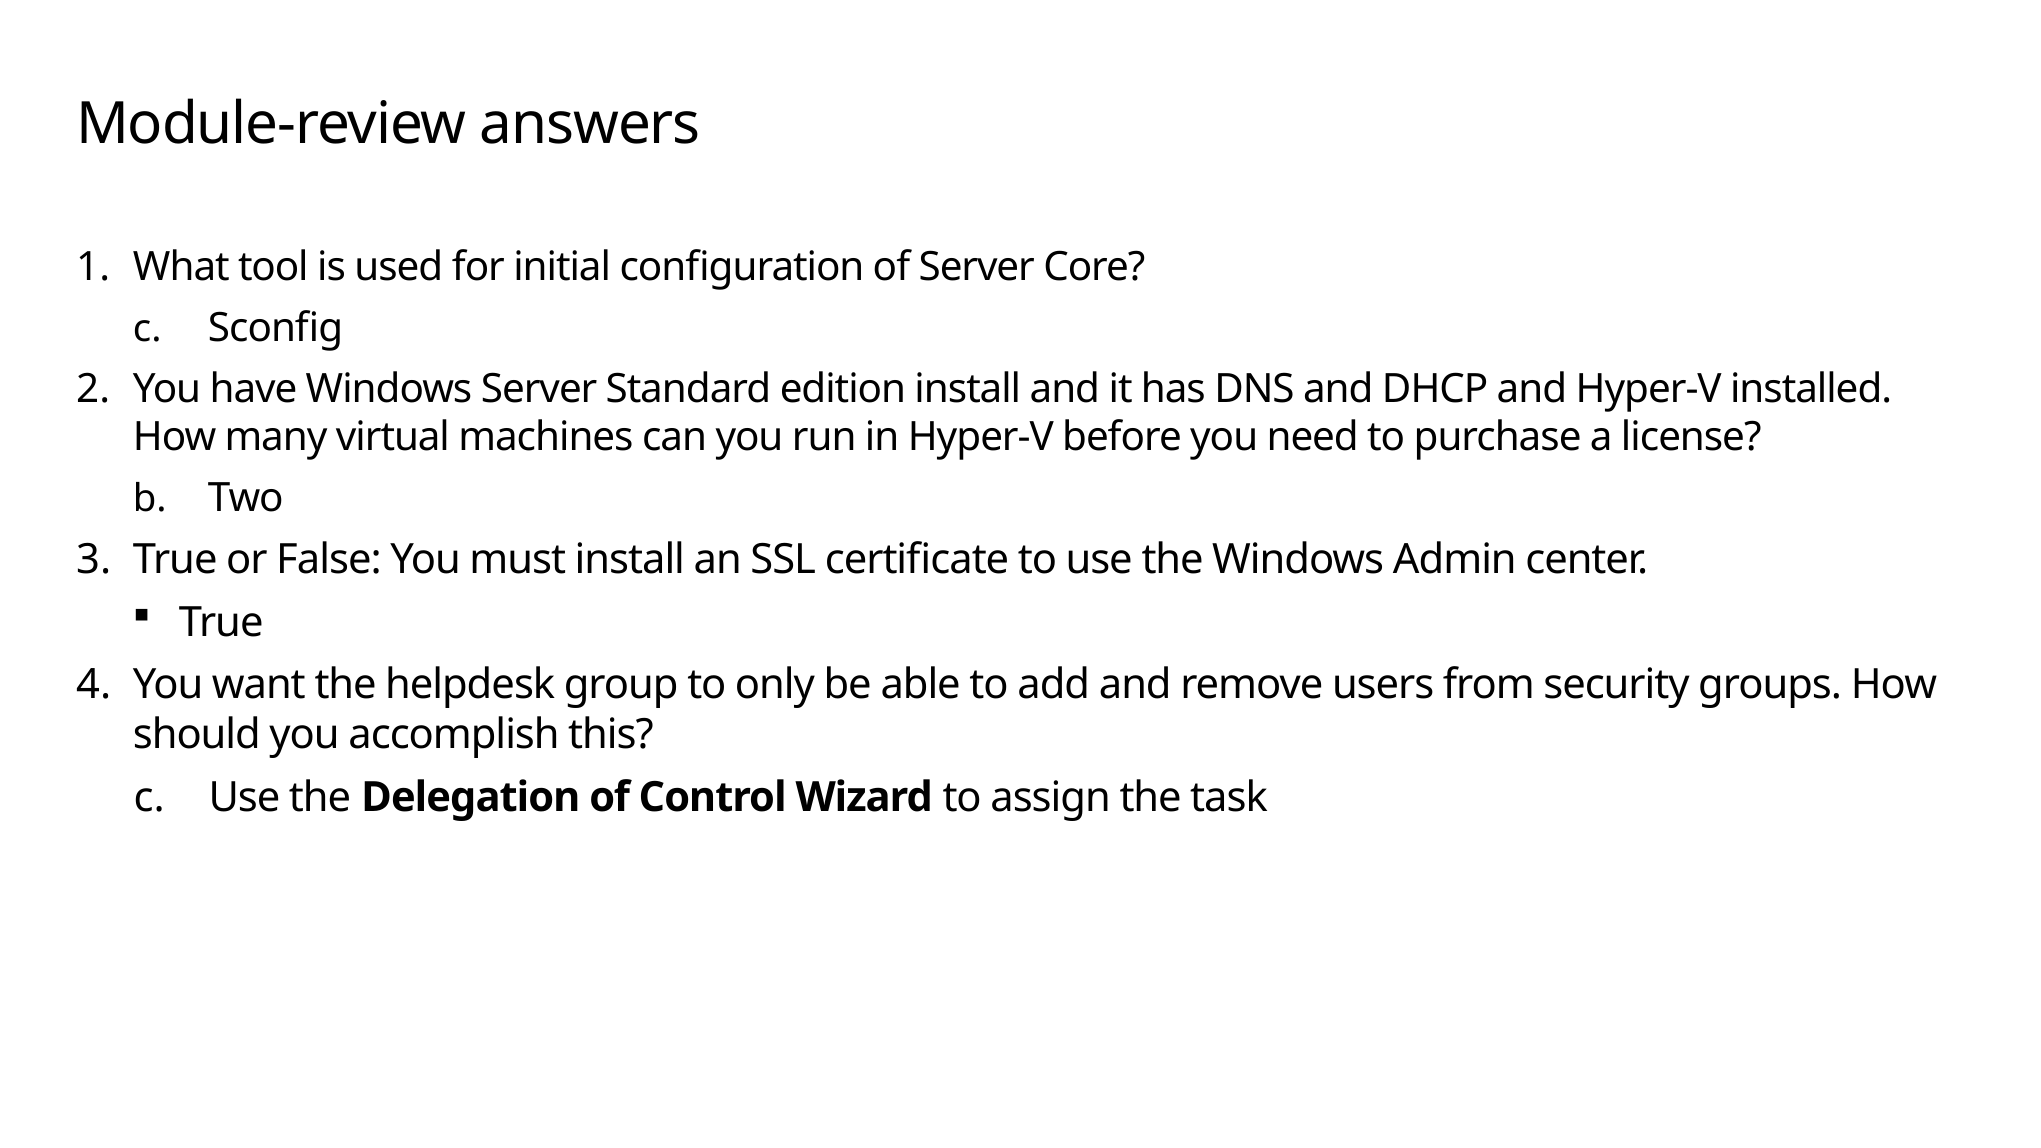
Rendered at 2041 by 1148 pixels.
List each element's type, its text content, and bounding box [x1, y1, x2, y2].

title Module-review answers [76, 93, 1968, 161]
list What tool is used for initial configuration of Server Core? Sconfig You have Windows Server Standard edition install and it has DNS and DHCP and Hyper-V installed. How many virtual machines can you run in Hyper-V before you need to purchase a license? Two True or False: You must install an SSL certificate to use the Windows Admin center. True You want the helpdesk group to only be able to add and remove users from security groups. How should you accomplish this? Use the Delegation of Control Wizard to assign the task [76, 240, 1956, 1074]
